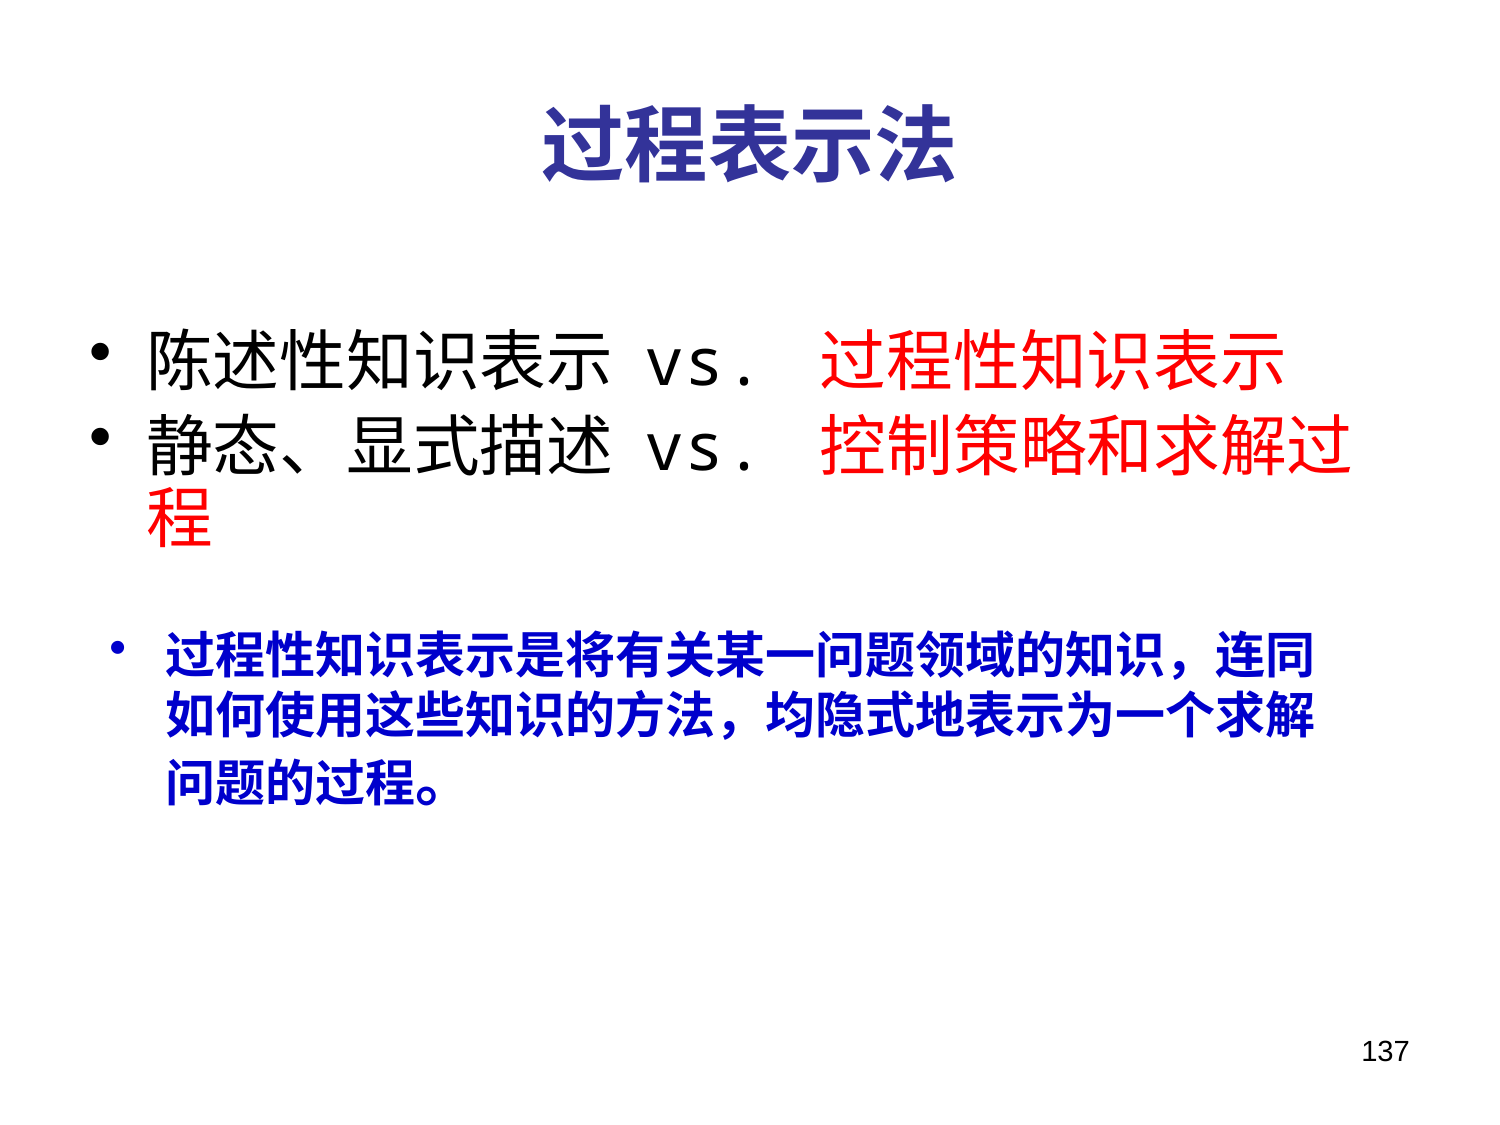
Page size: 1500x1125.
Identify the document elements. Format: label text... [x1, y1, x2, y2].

title 过程表示法 [75, 66, 1425, 218]
list 过程性知识表示是将有关某一问题领域的知识，连同如何使用这些知识的方法，均隐式地表示为一个求解问题的过程。 [94, 615, 1366, 799]
slide_number 137 [1074, 1024, 1425, 1103]
text_box 陈述性知识表示 vs. 过程性知识表示 静态、显式描述 vs. 控制策略和求解过程 [74, 320, 1425, 509]
